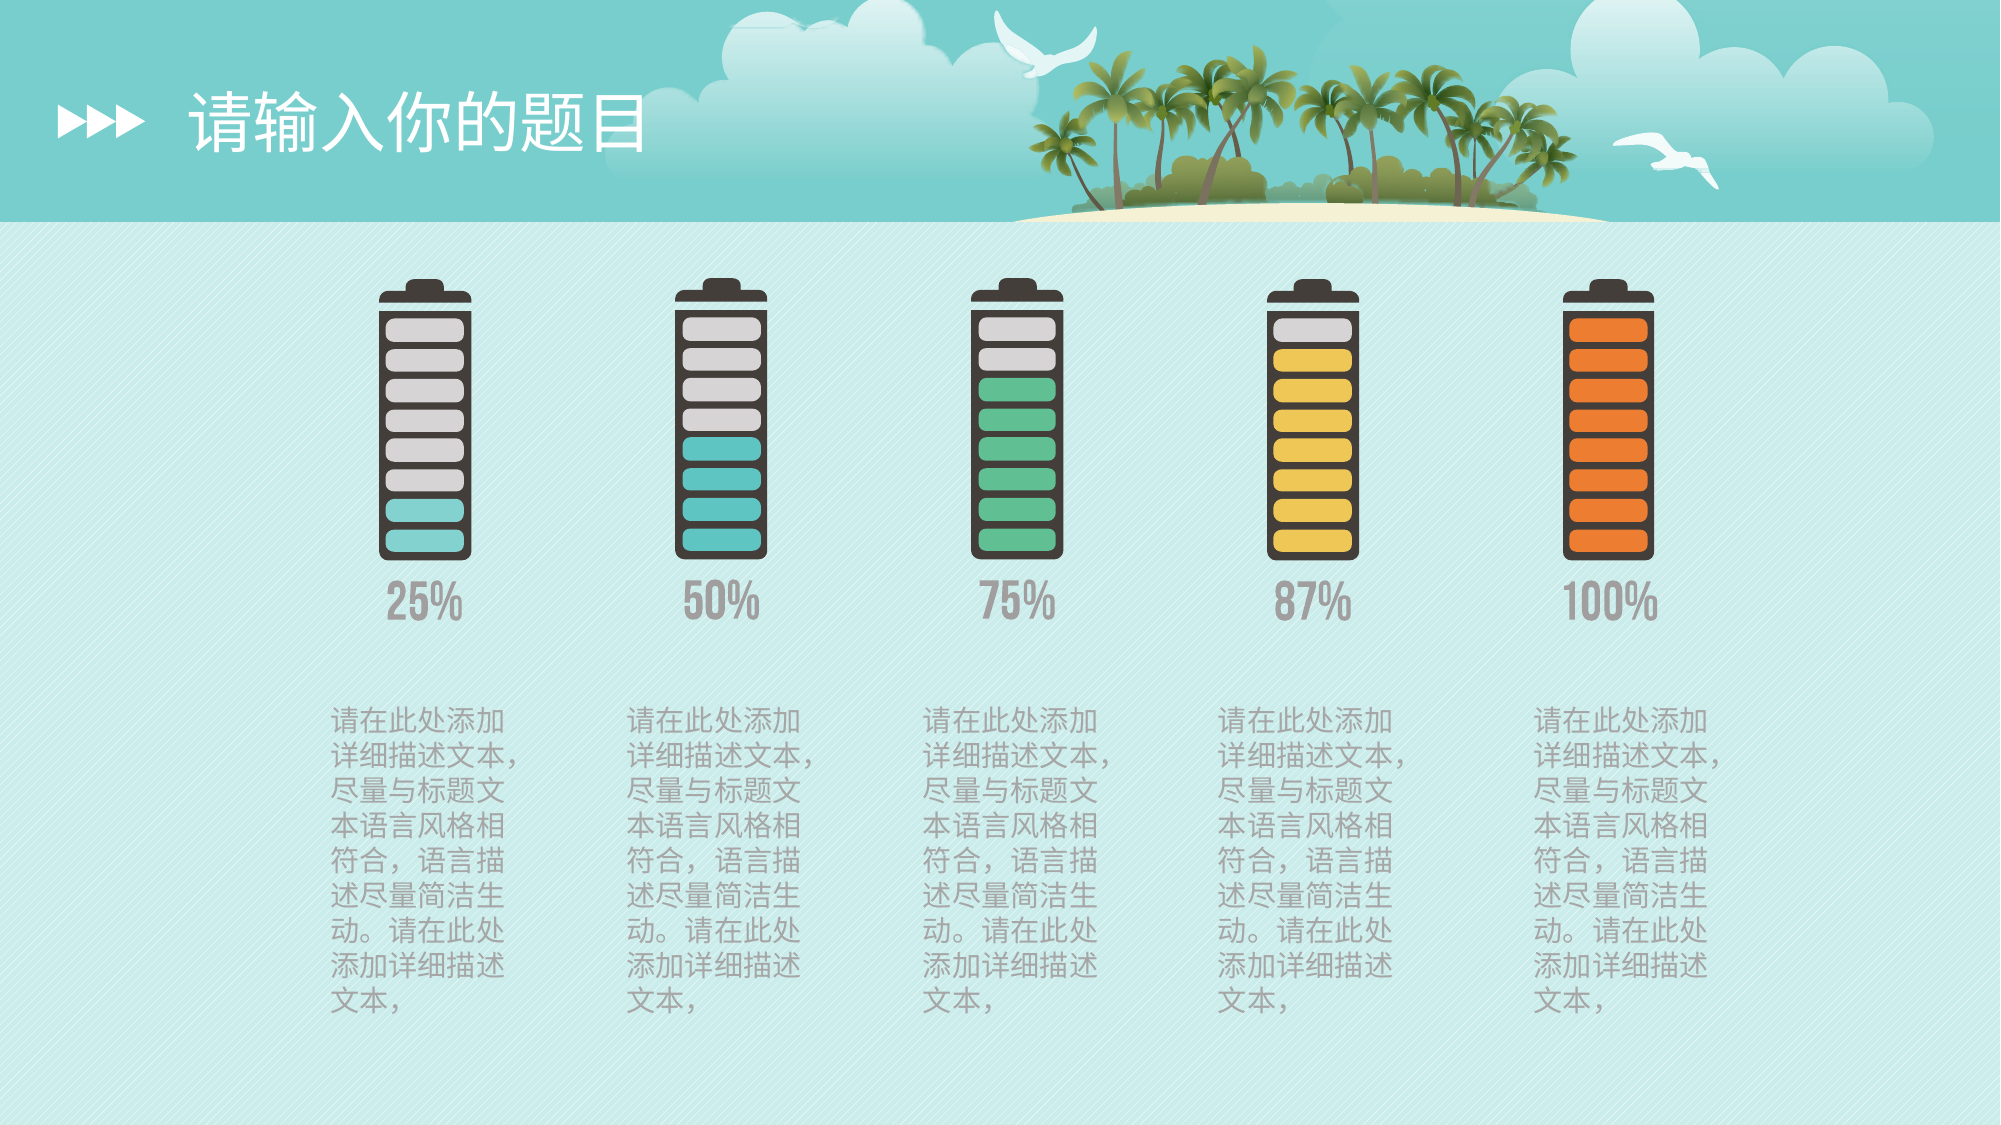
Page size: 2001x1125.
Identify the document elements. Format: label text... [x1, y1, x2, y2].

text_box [971, 278, 1064, 620]
text_box 请在此处添加详细描述文本，尽量与标题文本语言风格相符合，语言描述尽量简洁生动。请在此处添加详细描述文本， [908, 695, 1116, 1025]
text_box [1267, 279, 1360, 621]
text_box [1562, 279, 1658, 621]
text_box 请在此处添加详细描述文本，尽量与标题文本语言风格相符合，语言描述尽量简洁生动。请在此处添加详细描述文本， [315, 695, 523, 1025]
text_box 请在此处添加详细描述文本，尽量与标题文本语言风格相符合，语言描述尽量简洁生动。请在此处添加详细描述文本， [611, 695, 819, 1025]
text_box 请在此处添加详细描述文本，尽量与标题文本语言风格相符合，语言描述尽量简洁生动。请在此处添加详细描述文本， [1518, 695, 1727, 1025]
text_box 请在此处添加详细描述文本，尽量与标题文本语言风格相符合，语言描述尽量简洁生动。请在此处添加详细描述文本， [1203, 695, 1411, 1025]
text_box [675, 278, 768, 620]
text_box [379, 279, 472, 621]
